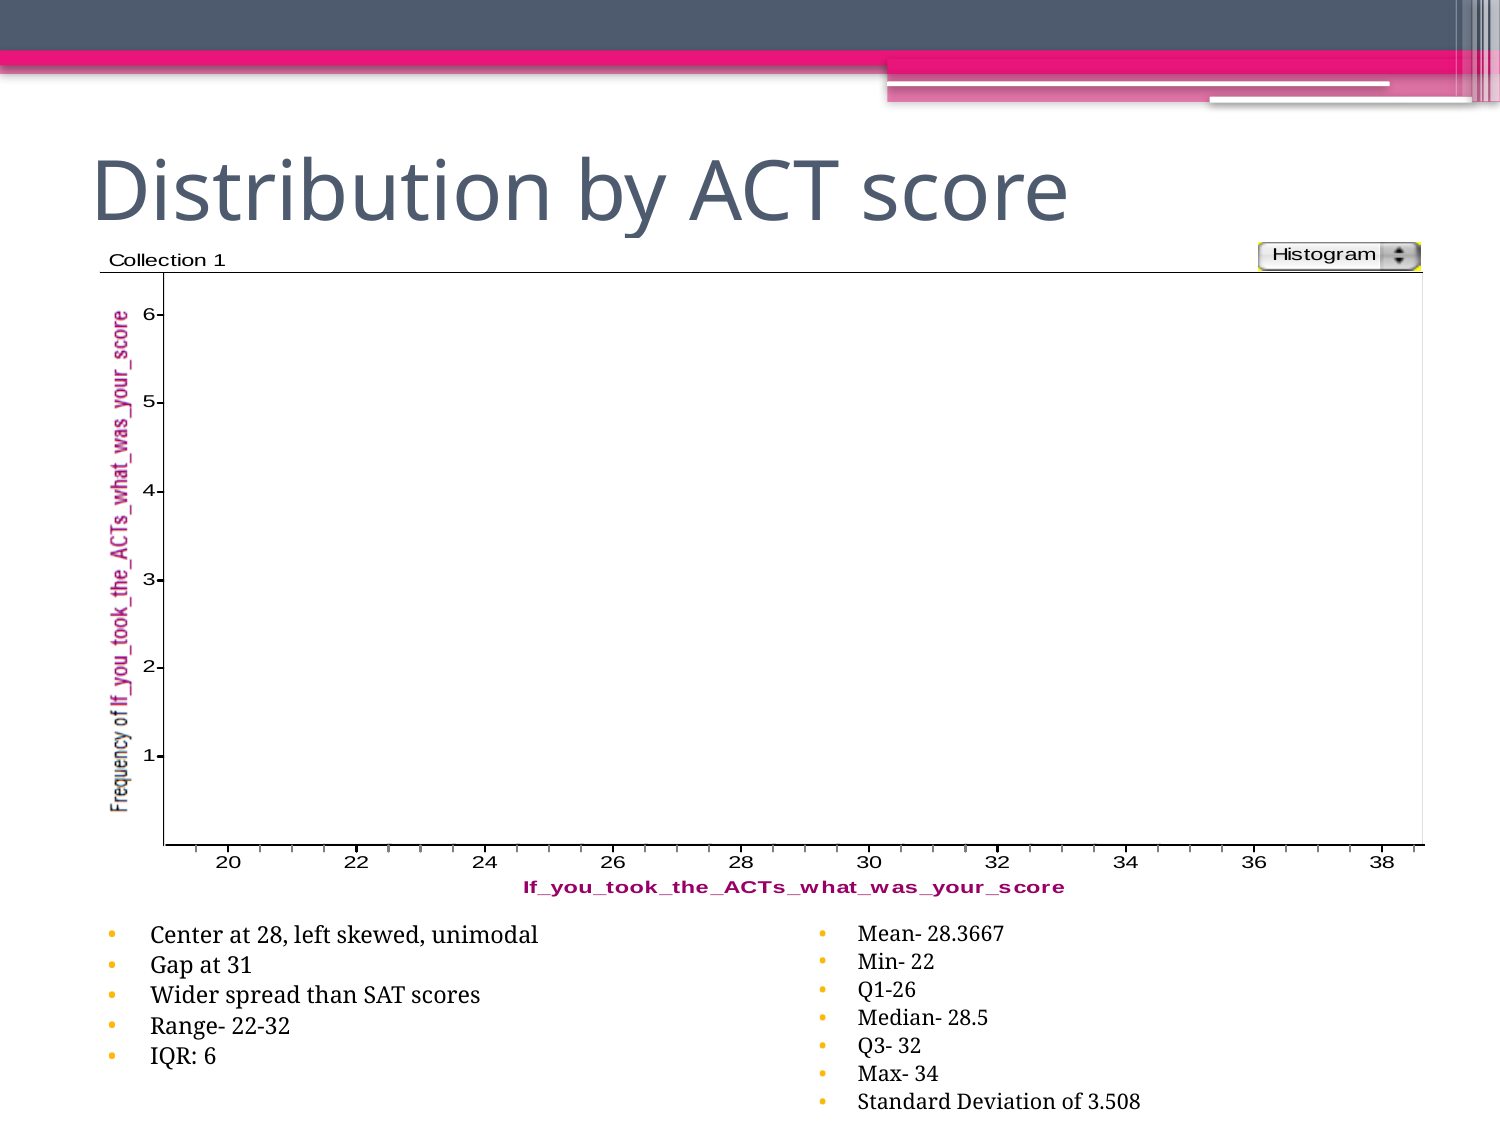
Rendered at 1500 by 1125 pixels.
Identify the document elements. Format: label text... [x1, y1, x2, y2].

title Distribution by ACT score [74, 99, 1426, 276]
list Center at 28, left skewed, unimodal Gap at 31 Wider spread than SAT scores Range- 22-32 IQR: 6 [74, 912, 663, 1079]
picture [99, 237, 1426, 901]
text_box Mean- 28.3667 Min- 22 Q1-26 Median- 28.5 Q3- 32 Max- 34 Standard Deviation of 3.508 [787, 912, 1375, 1125]
